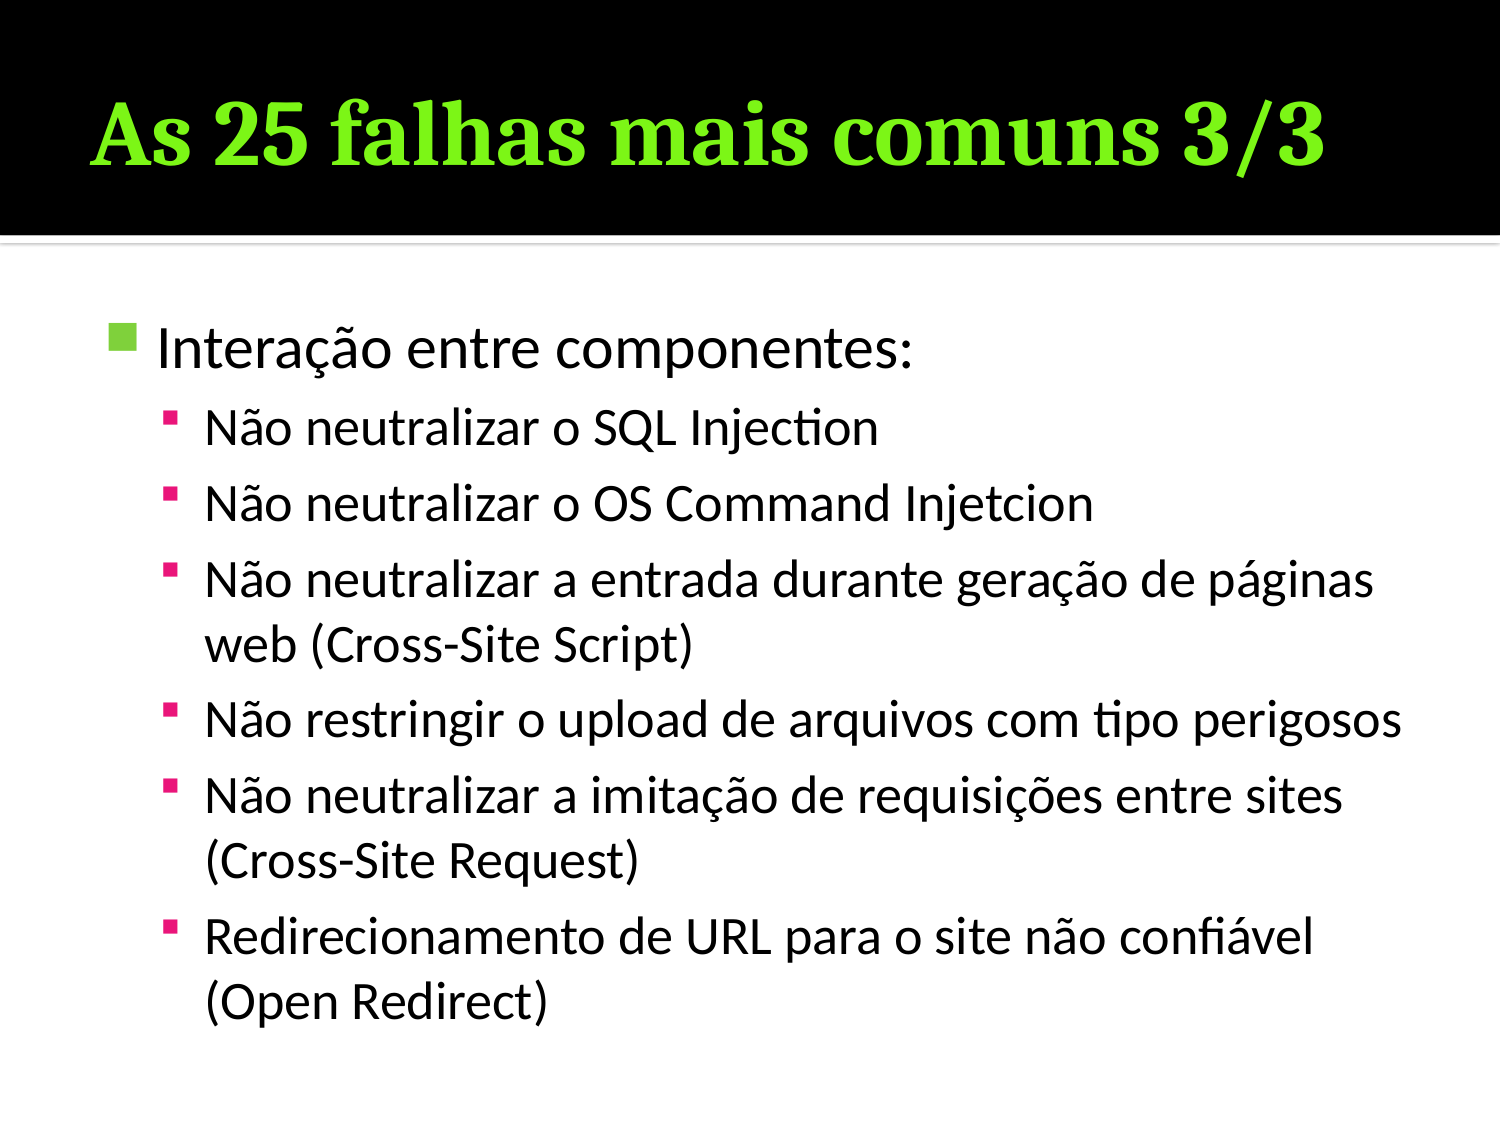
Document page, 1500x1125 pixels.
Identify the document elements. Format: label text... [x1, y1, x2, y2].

title As 25 falhas mais comuns 3/3 [75, 25, 1425, 231]
list Interação entre componentes: Não neutralizar o SQL Injection Não neutralizar o OS Command Injetcion Não neutralizar a entrada durante geração de páginas web (Cross-Site Script) Não restringir o upload de arquivos com tipo perigosos Não neutralizar a imitação de requisições entre sites (Cross-Site Request) Redirecionamento de URL para o site não confiável (Open Redirect) [75, 291, 1425, 1050]
